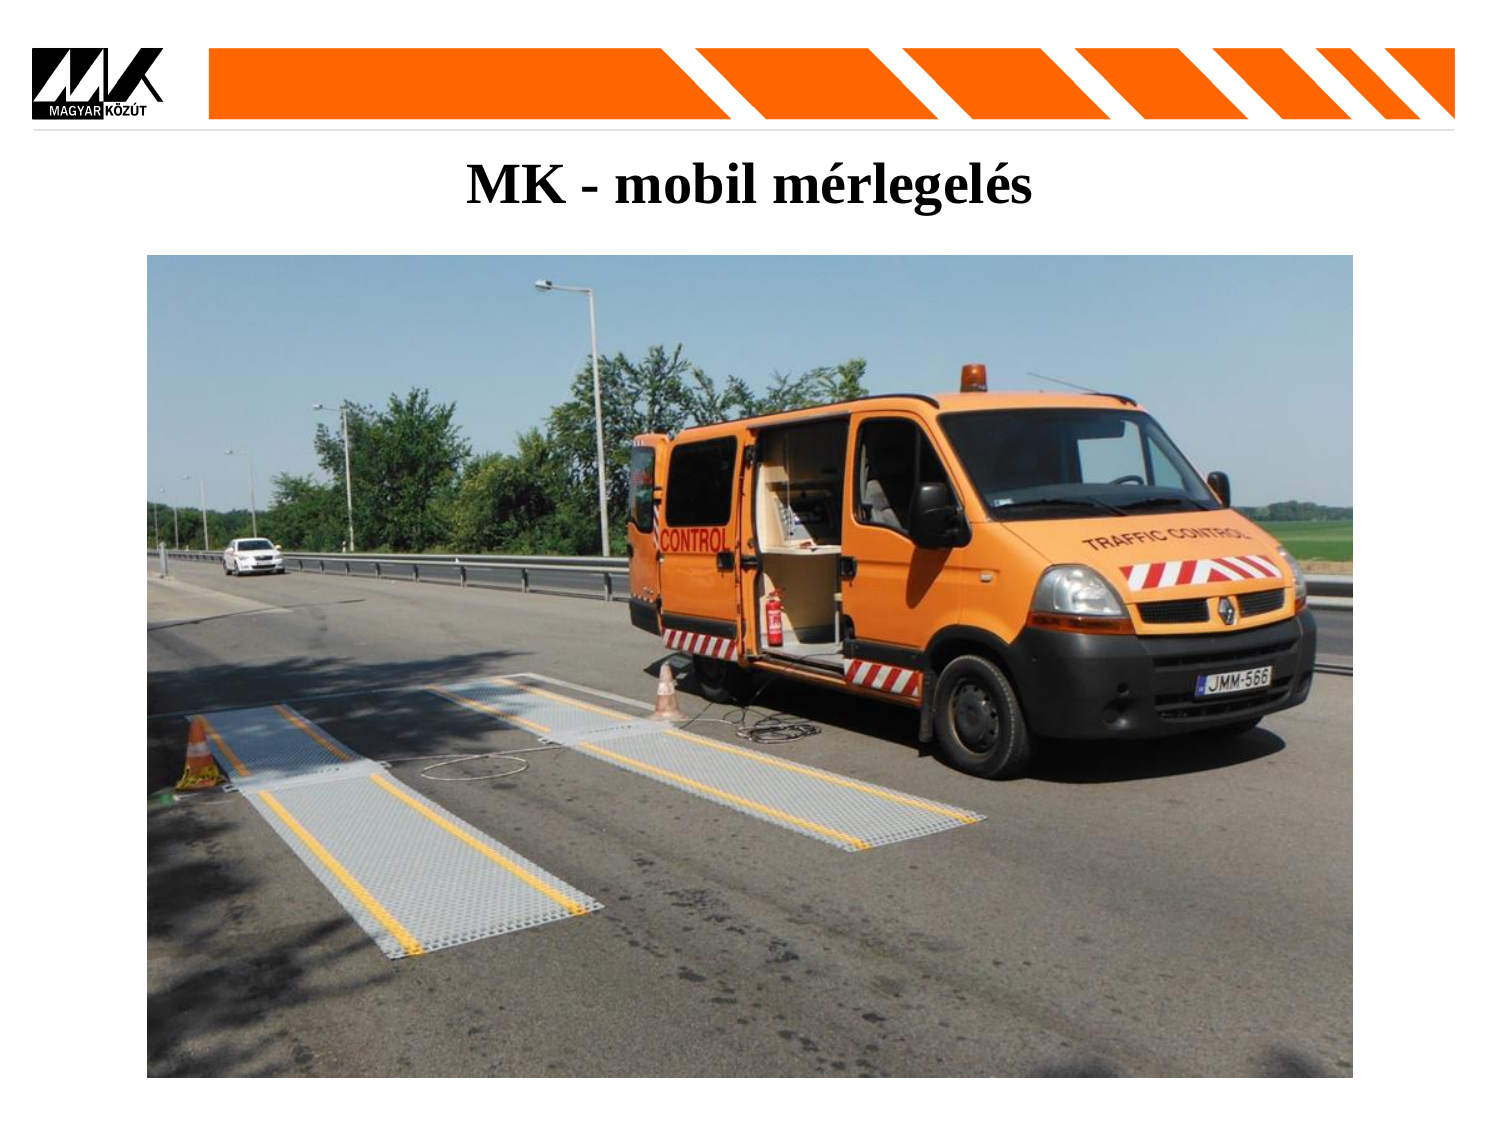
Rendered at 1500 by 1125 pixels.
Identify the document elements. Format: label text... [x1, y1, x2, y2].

text_box MK - mobil mérlegelés [265, 144, 1235, 223]
picture [32, 30, 1475, 136]
picture [147, 255, 1353, 1078]
